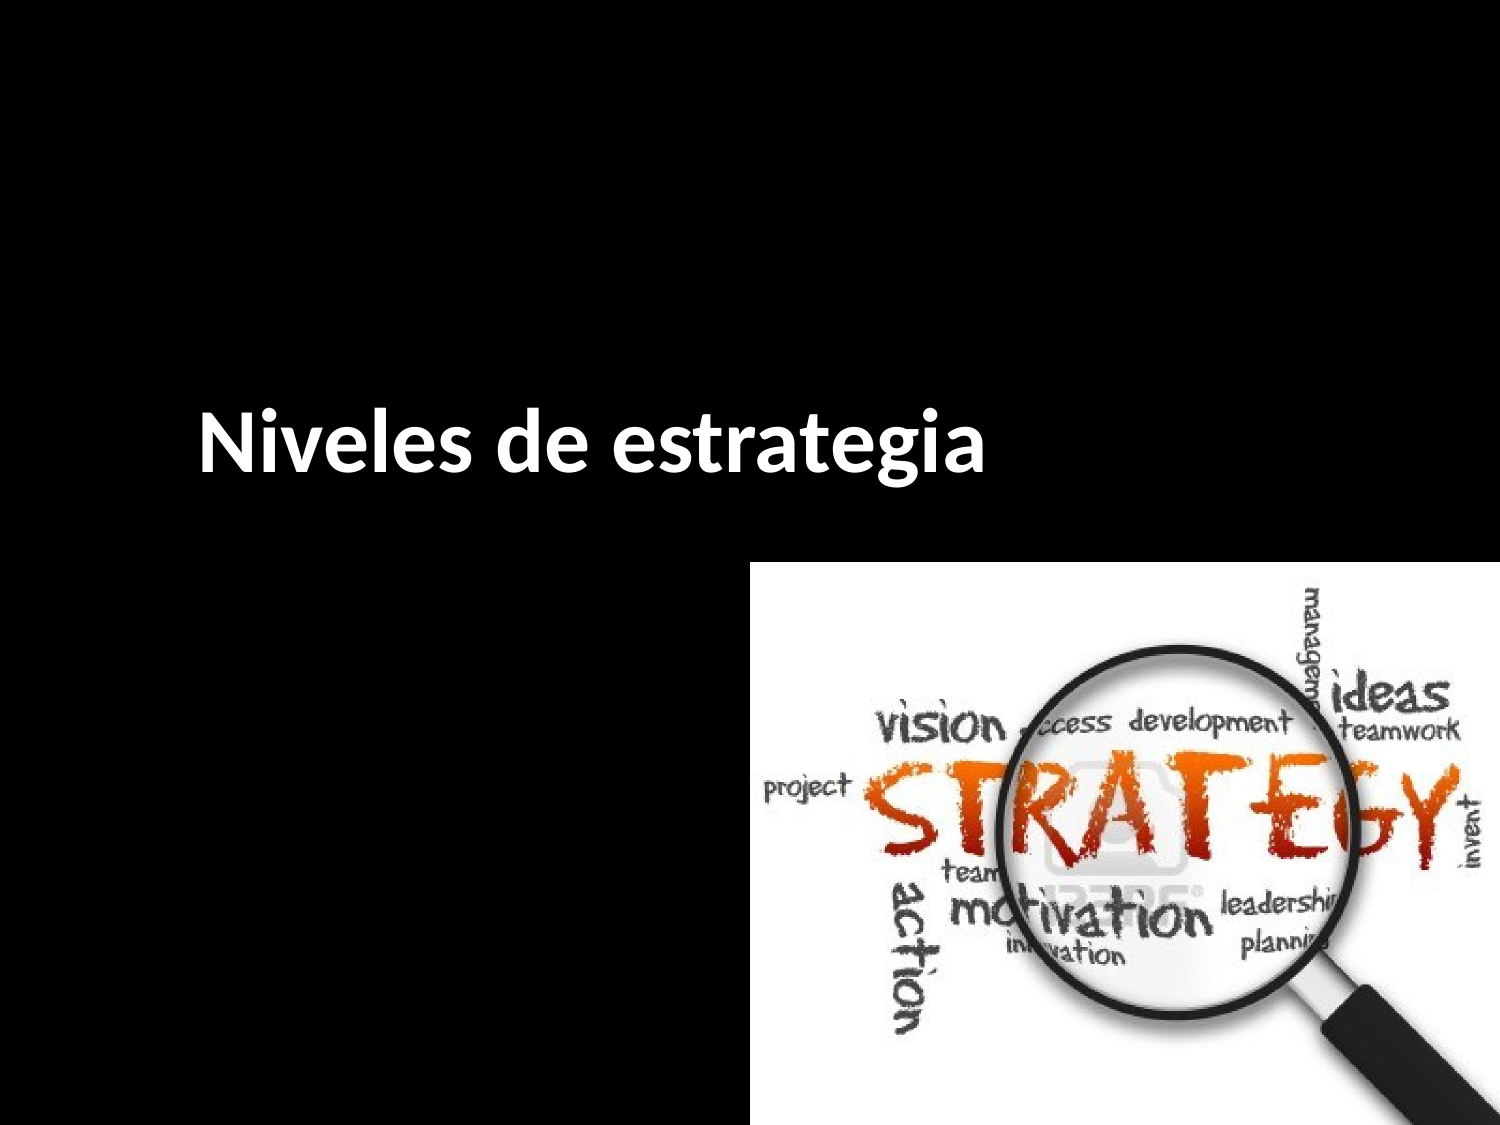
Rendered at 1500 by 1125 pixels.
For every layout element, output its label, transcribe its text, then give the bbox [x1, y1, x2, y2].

text_box Niveles de estrategia [182, 373, 1270, 499]
picture [749, 562, 1500, 1125]
